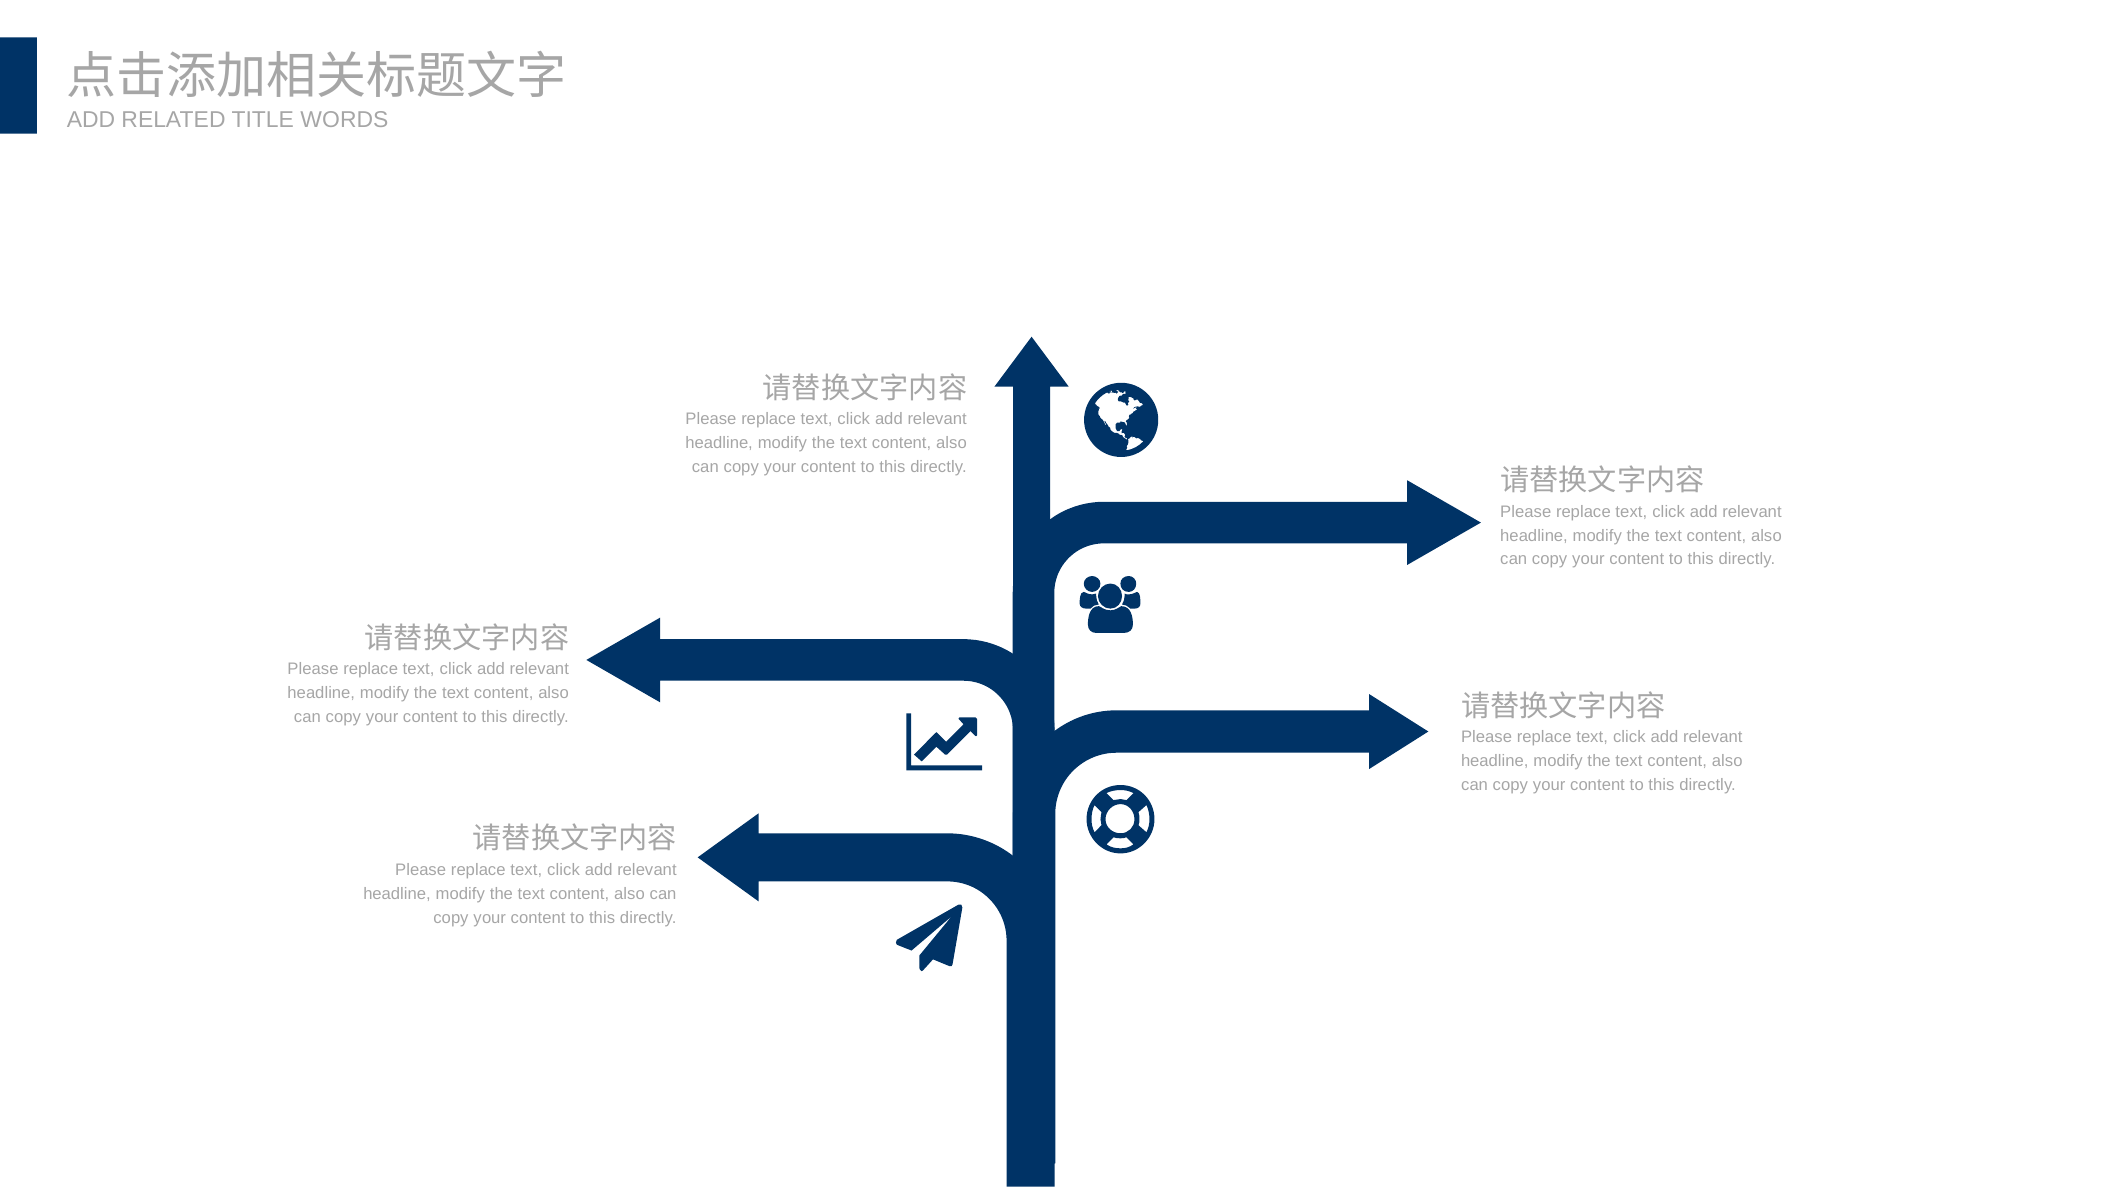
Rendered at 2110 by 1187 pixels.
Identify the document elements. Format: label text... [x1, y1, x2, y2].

text_box [585, 615, 1056, 810]
text_box 请替换文字内容 Please replace text, click add relevant headline, modify the text content, also can copy your content to this directly. [243, 604, 585, 733]
text_box 请替换文字内容 Please replace text, click add relevant headline, modify the text content, also can copy your content to this directly. [1446, 672, 1787, 802]
text_box [1084, 382, 1159, 457]
text_box [1086, 785, 1155, 854]
text_box [906, 713, 983, 771]
text_box 请替换文字内容 Please replace text, click add relevant headline, modify the text content, also can copy your content to this directly. [346, 805, 692, 934]
text_box [895, 904, 963, 972]
text_box 点击添加相关标题文字 [66, 43, 567, 104]
text_box [1079, 576, 1141, 633]
text_box [0, 36, 38, 135]
text_box 请替换文字内容 Please replace text, click add relevant headline, modify the text content, also can copy your content to this directly. [1485, 447, 1826, 576]
text_box 请替换文字内容 Please replace text, click add relevant headline, modify the text content, also can copy your content to this directly. [641, 354, 983, 484]
text_box ADD RELATED TITLE WORDS [66, 104, 389, 132]
text_box [1011, 478, 1484, 719]
text_box [992, 335, 1071, 585]
text_box [1011, 692, 1431, 1165]
text_box [695, 811, 1056, 1187]
